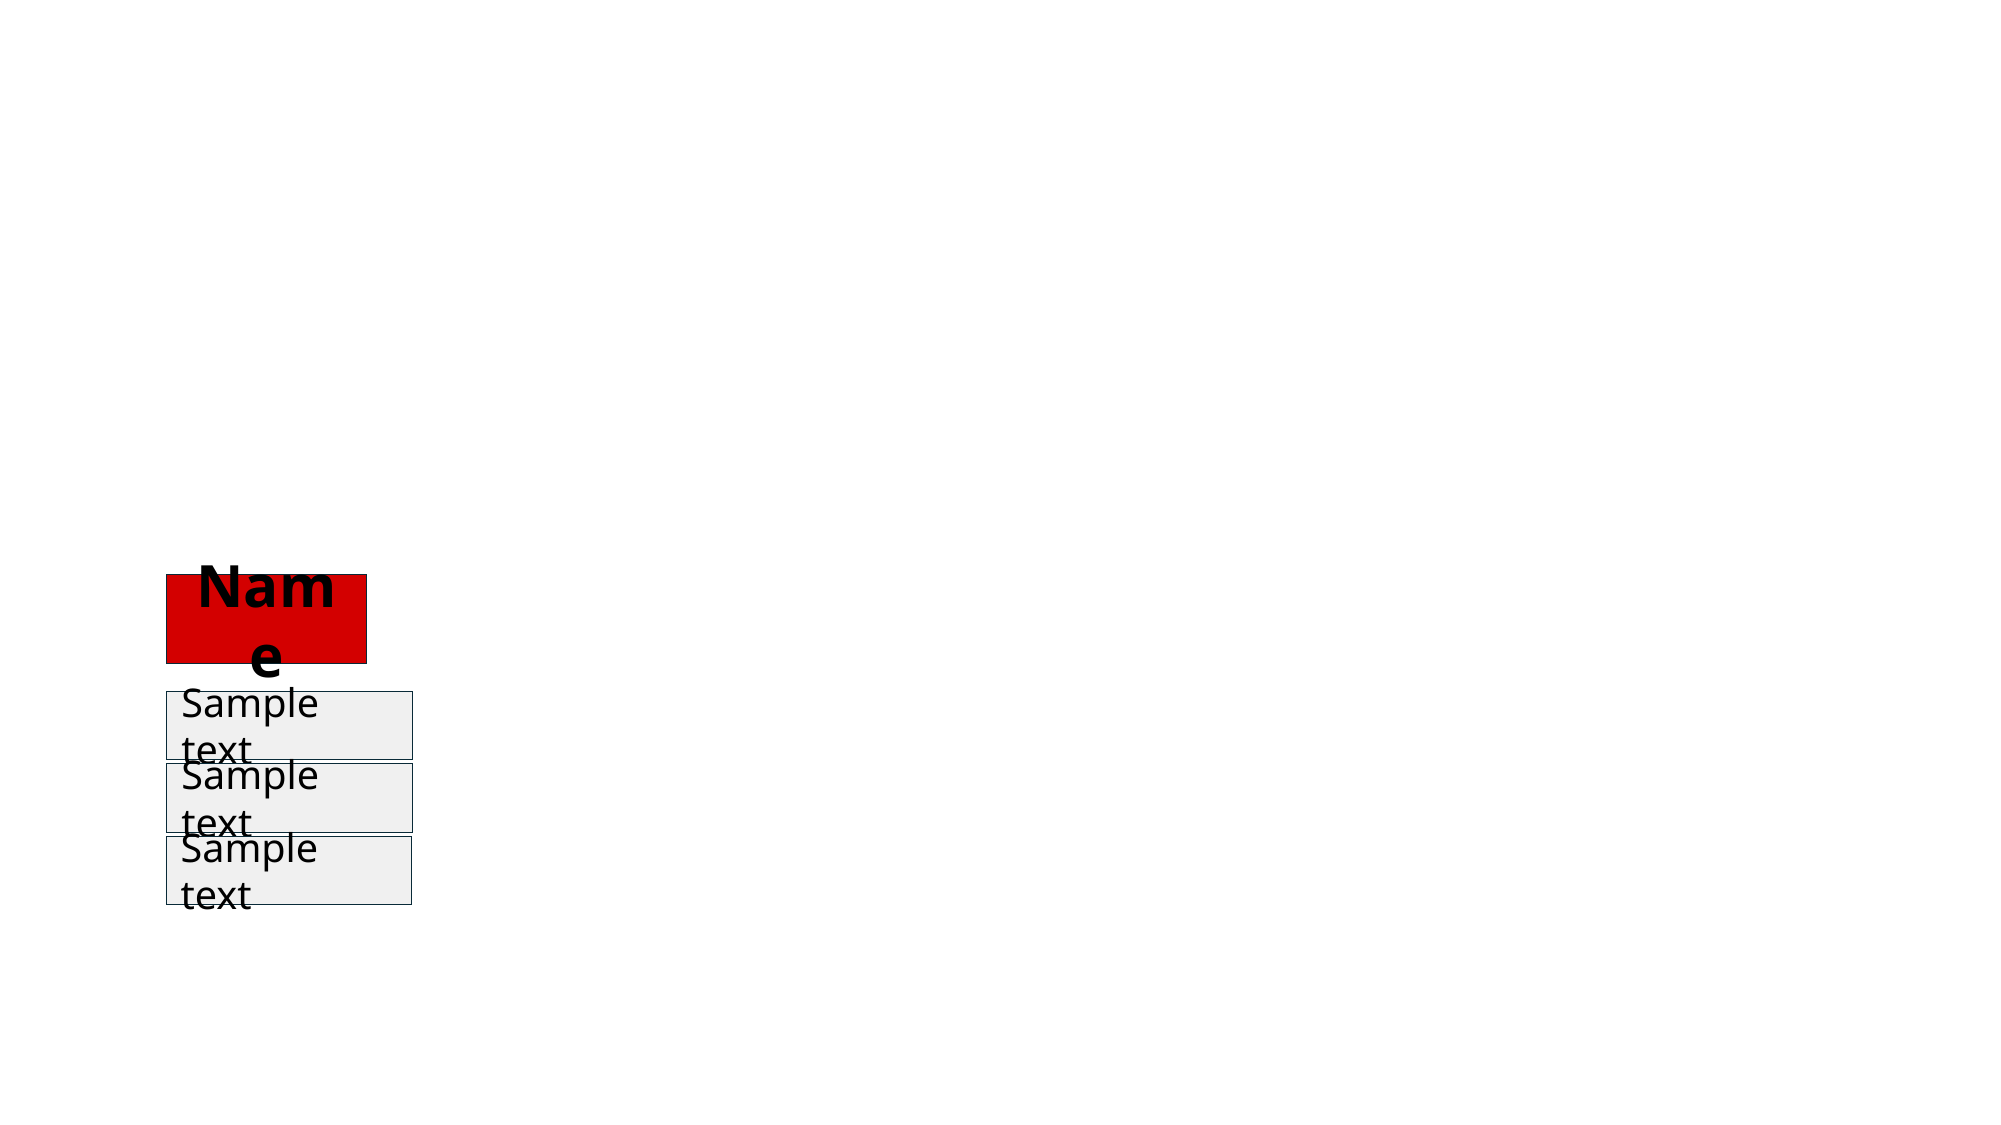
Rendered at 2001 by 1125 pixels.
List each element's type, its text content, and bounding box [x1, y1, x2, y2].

text_box Sample text [164, 835, 413, 906]
text_box Sample text [165, 689, 414, 761]
text_box Name [165, 573, 368, 665]
text_box Sample text [165, 762, 414, 833]
